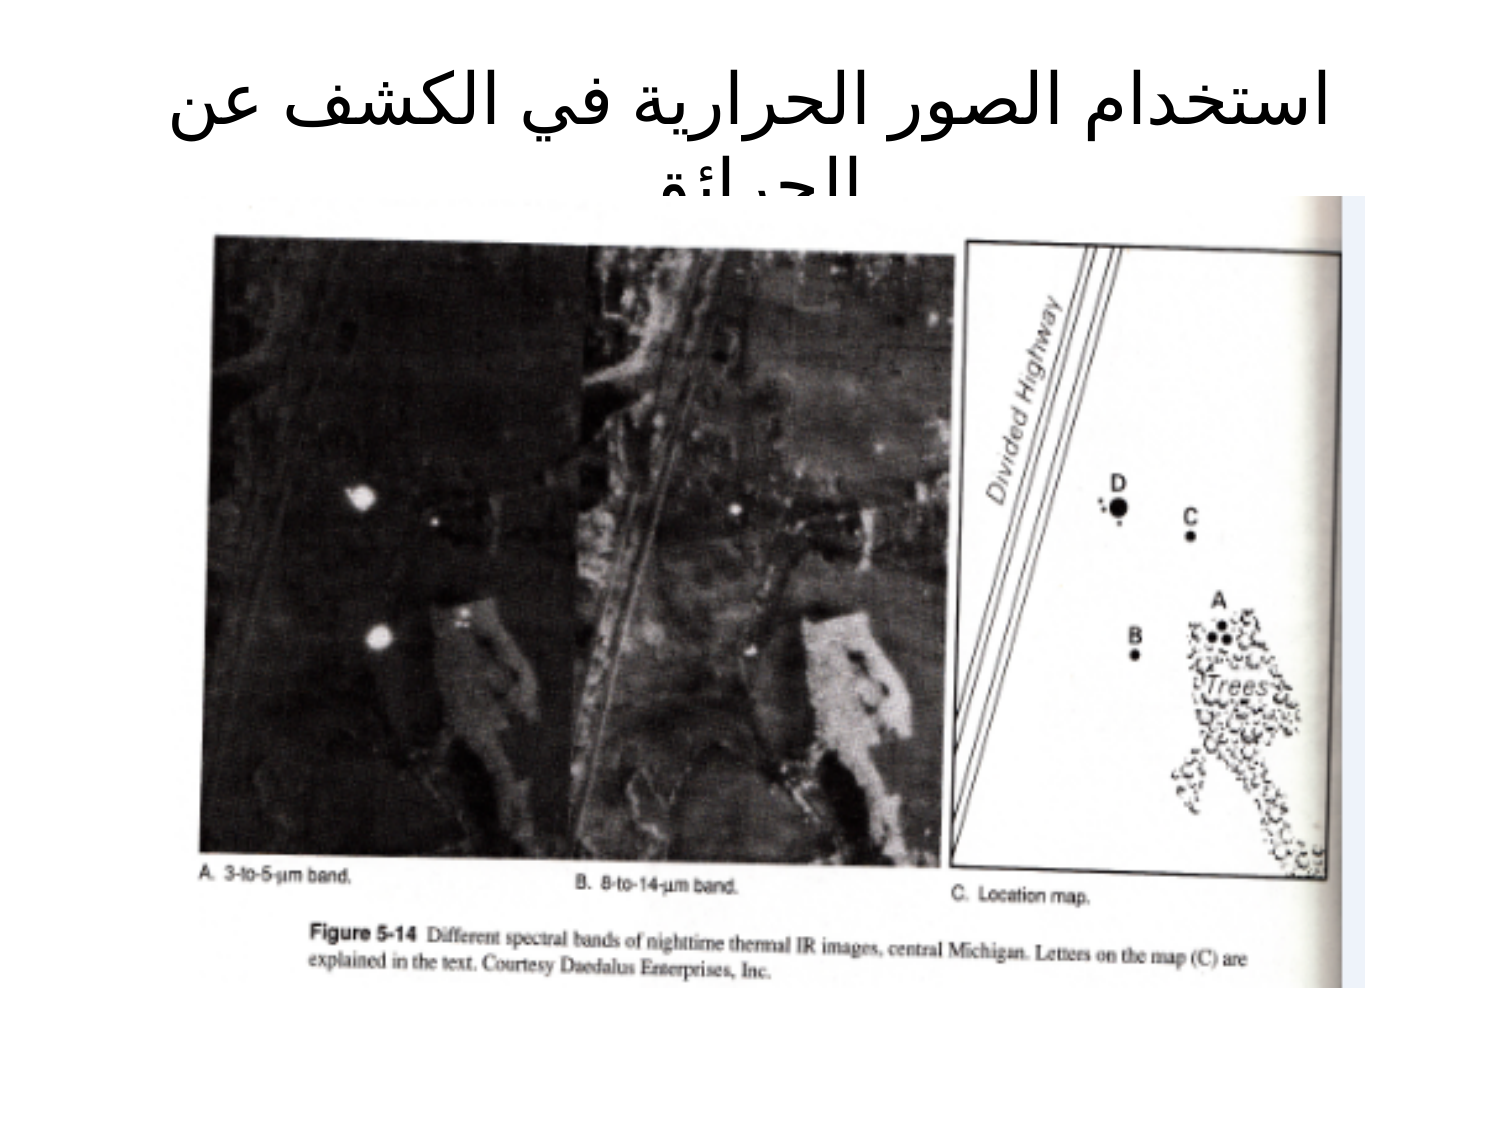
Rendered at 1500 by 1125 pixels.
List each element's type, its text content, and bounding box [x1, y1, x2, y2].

title استخدام الصور الحرارية في الكشف عن الحرائق [75, 45, 1425, 233]
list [170, 196, 1365, 988]
